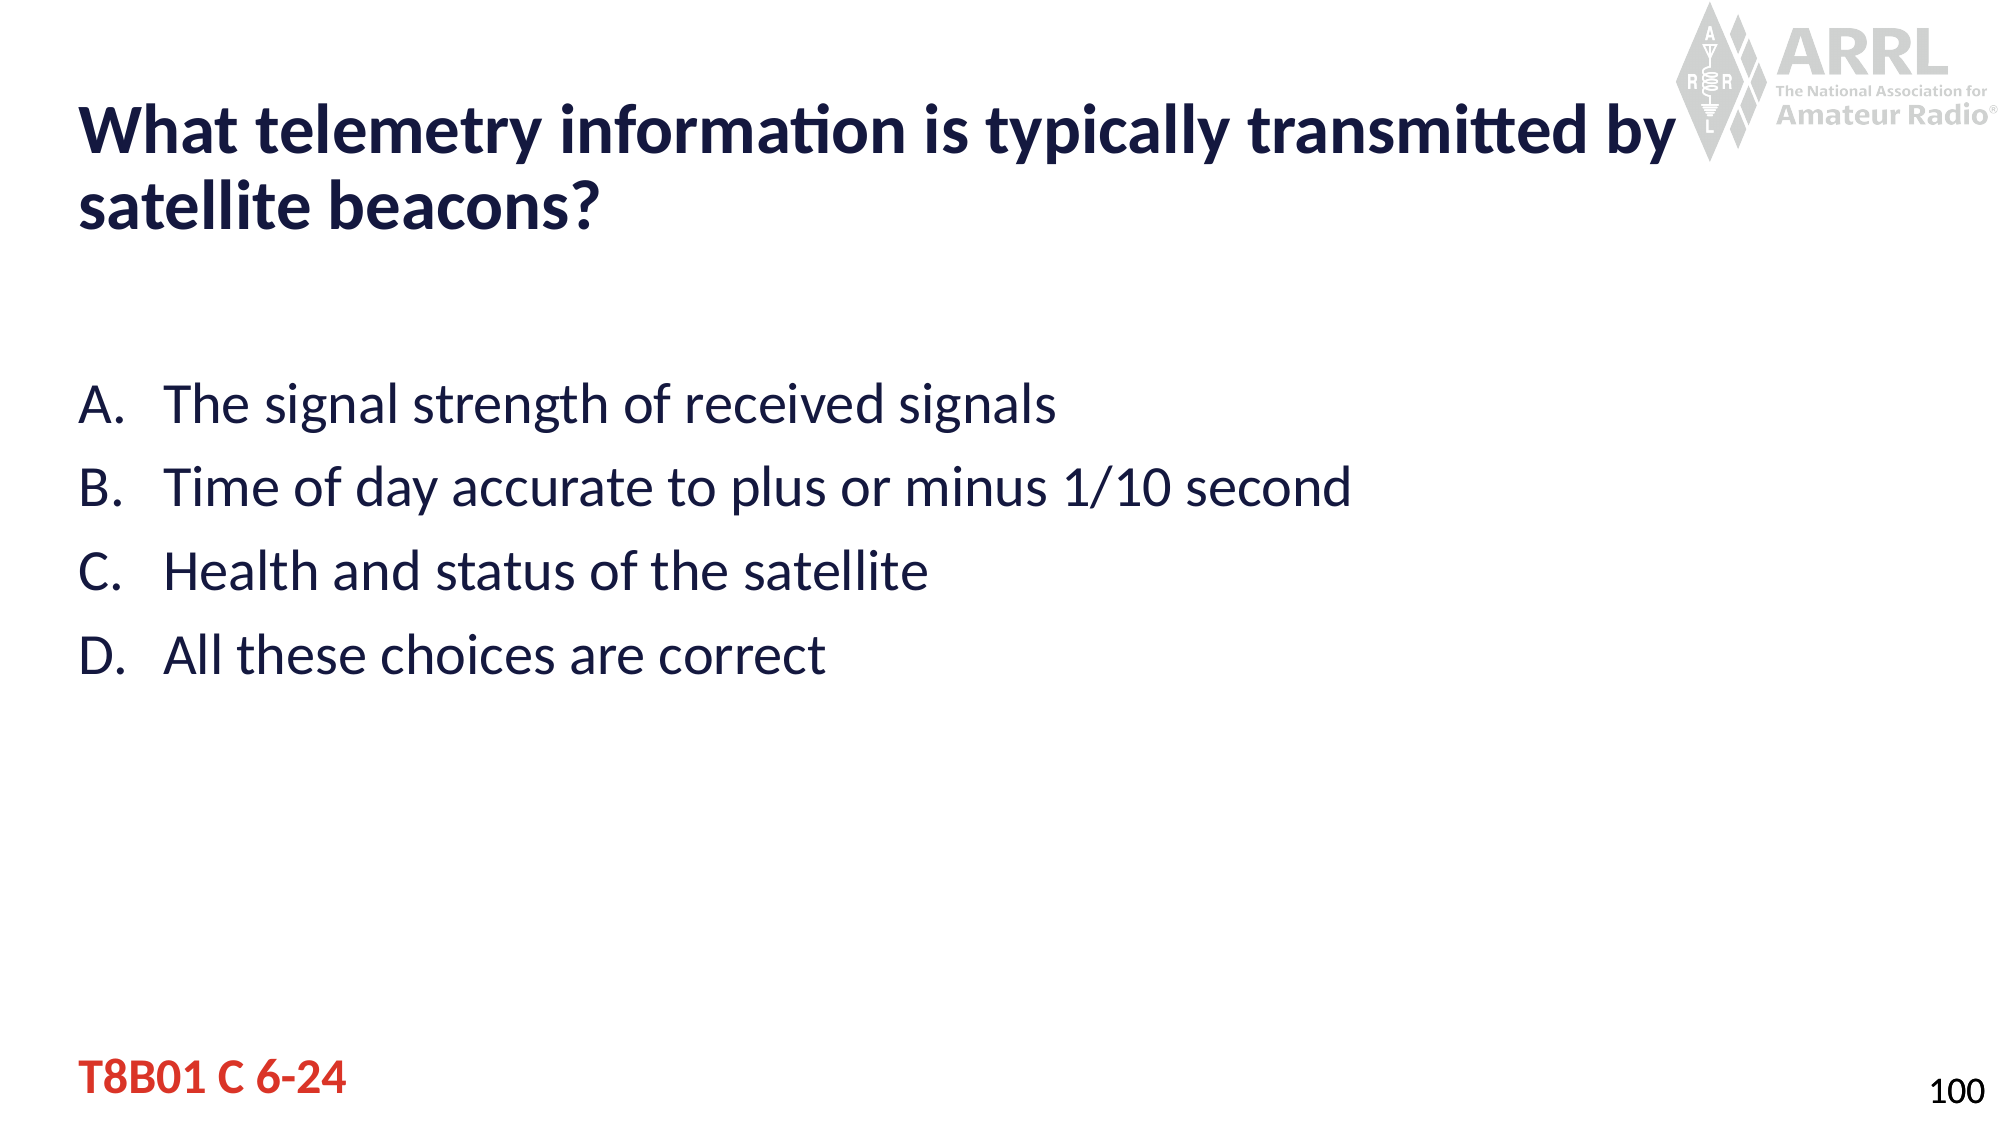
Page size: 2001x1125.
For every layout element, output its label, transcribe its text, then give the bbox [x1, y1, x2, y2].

title What telemetry information is typically transmitted by satellite beacons? [63, 59, 1863, 278]
picture [1674, 0, 2000, 164]
list The signal strength of received signals Time of day accurate to plus or minus 1/10 second Health and status of the satellite All these choices are correct [63, 365, 1863, 989]
text_box T8B01 C 6-24 [63, 1036, 921, 1112]
